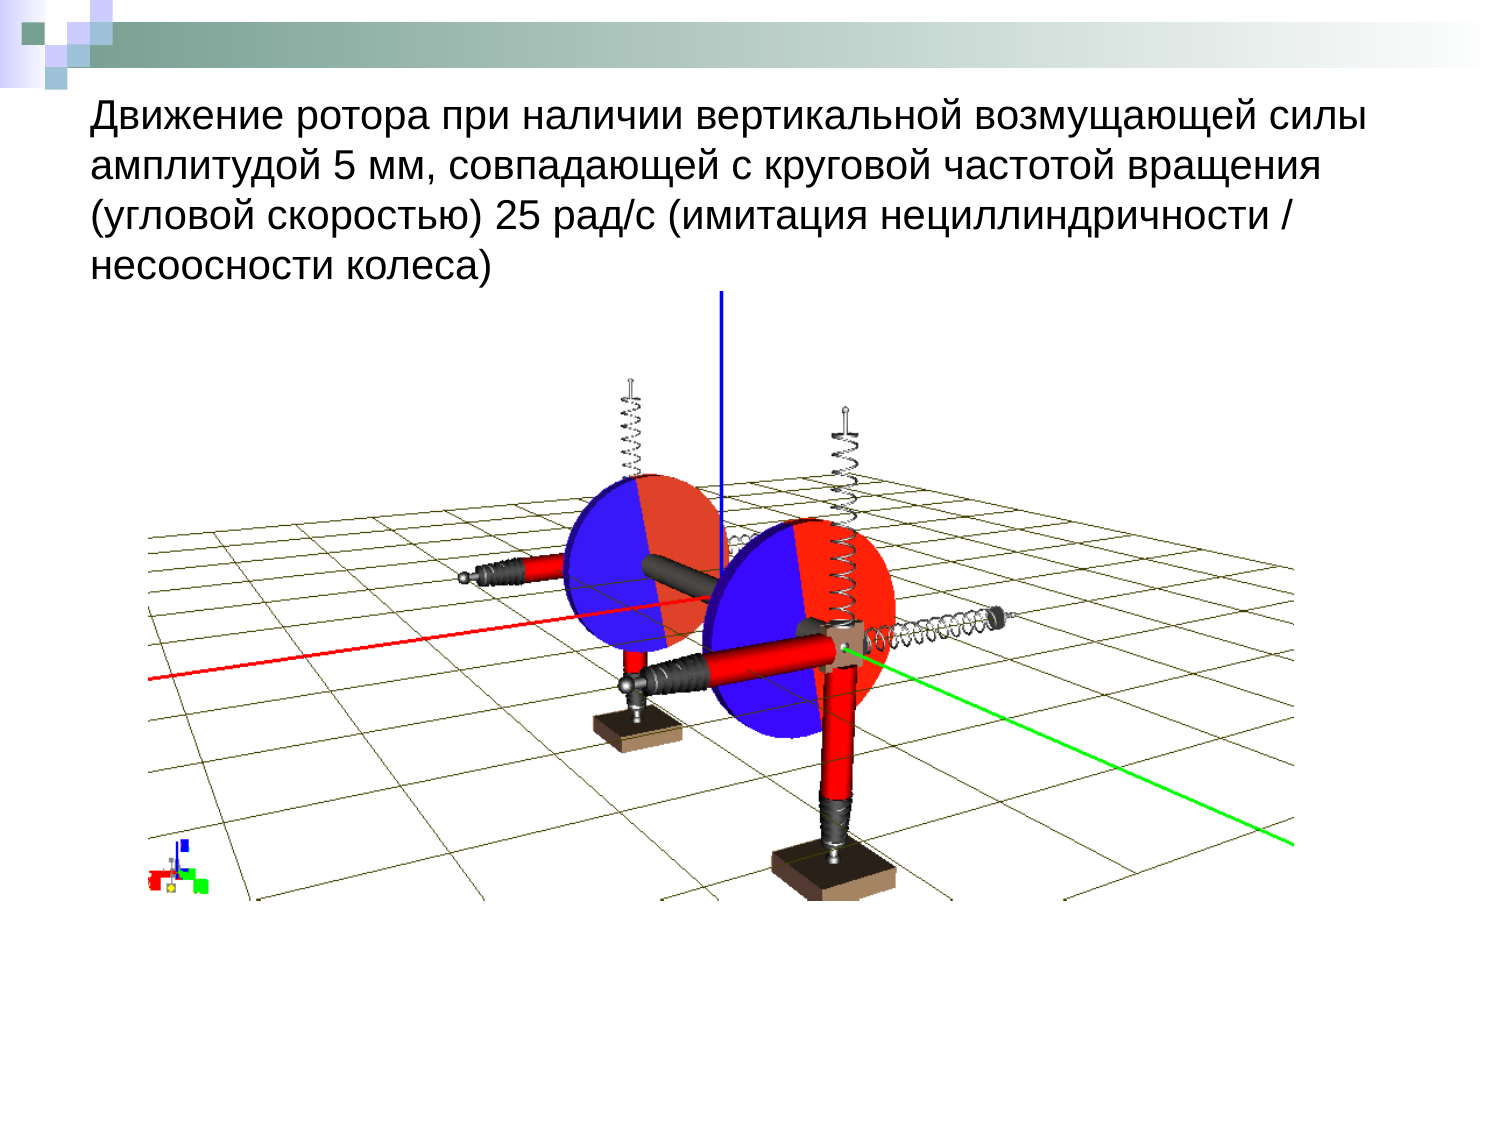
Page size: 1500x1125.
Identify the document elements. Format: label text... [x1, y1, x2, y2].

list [147, 290, 1295, 902]
title Движение ротора при наличии вертикальной возмущающей силы амплитудой 5 мм, совпадающей с круговой частотой вращения (угловой скоростью) 25 рад/с (имитация нециллиндричности / несоосности колеса) [74, 74, 1426, 301]
